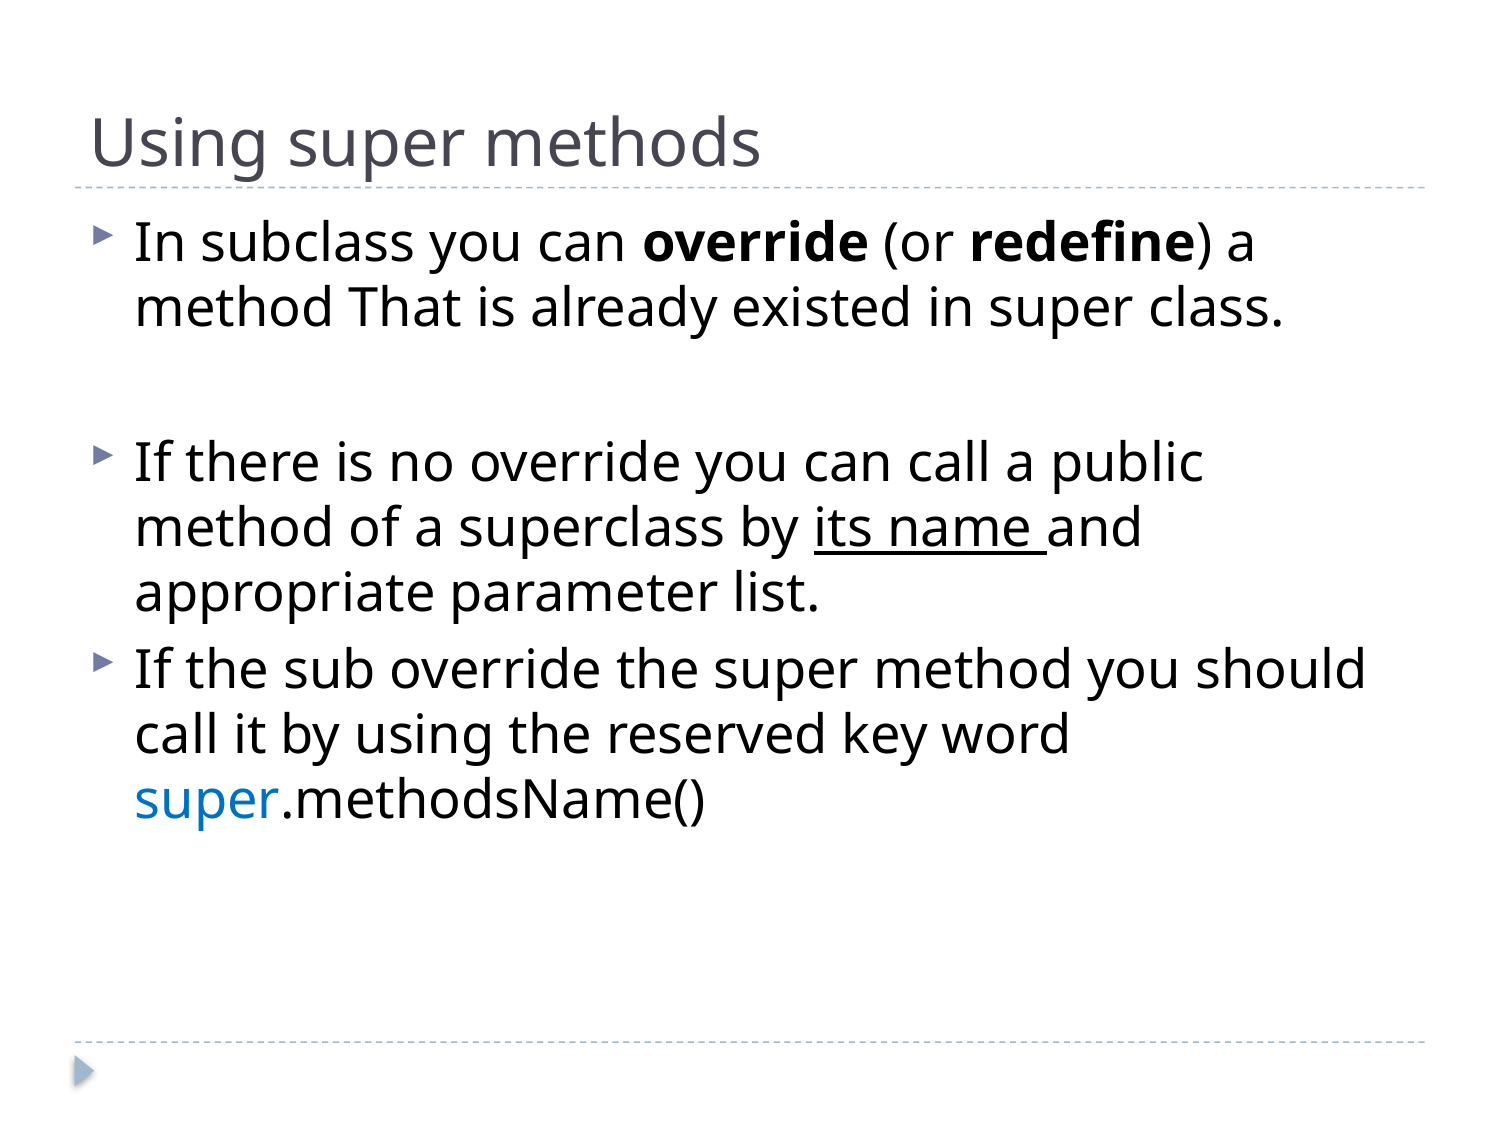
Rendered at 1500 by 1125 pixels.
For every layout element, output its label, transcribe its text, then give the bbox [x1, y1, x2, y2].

list In subclass you can override (or redefine) a method That is already existed in super class. If there is no override you can call a public method of a superclass by its name and appropriate parameter list. If the sub override the super method you should call it by using the reserved key word super.methodsName() [75, 200, 1425, 1010]
title Using super methods [75, 24, 1425, 188]
